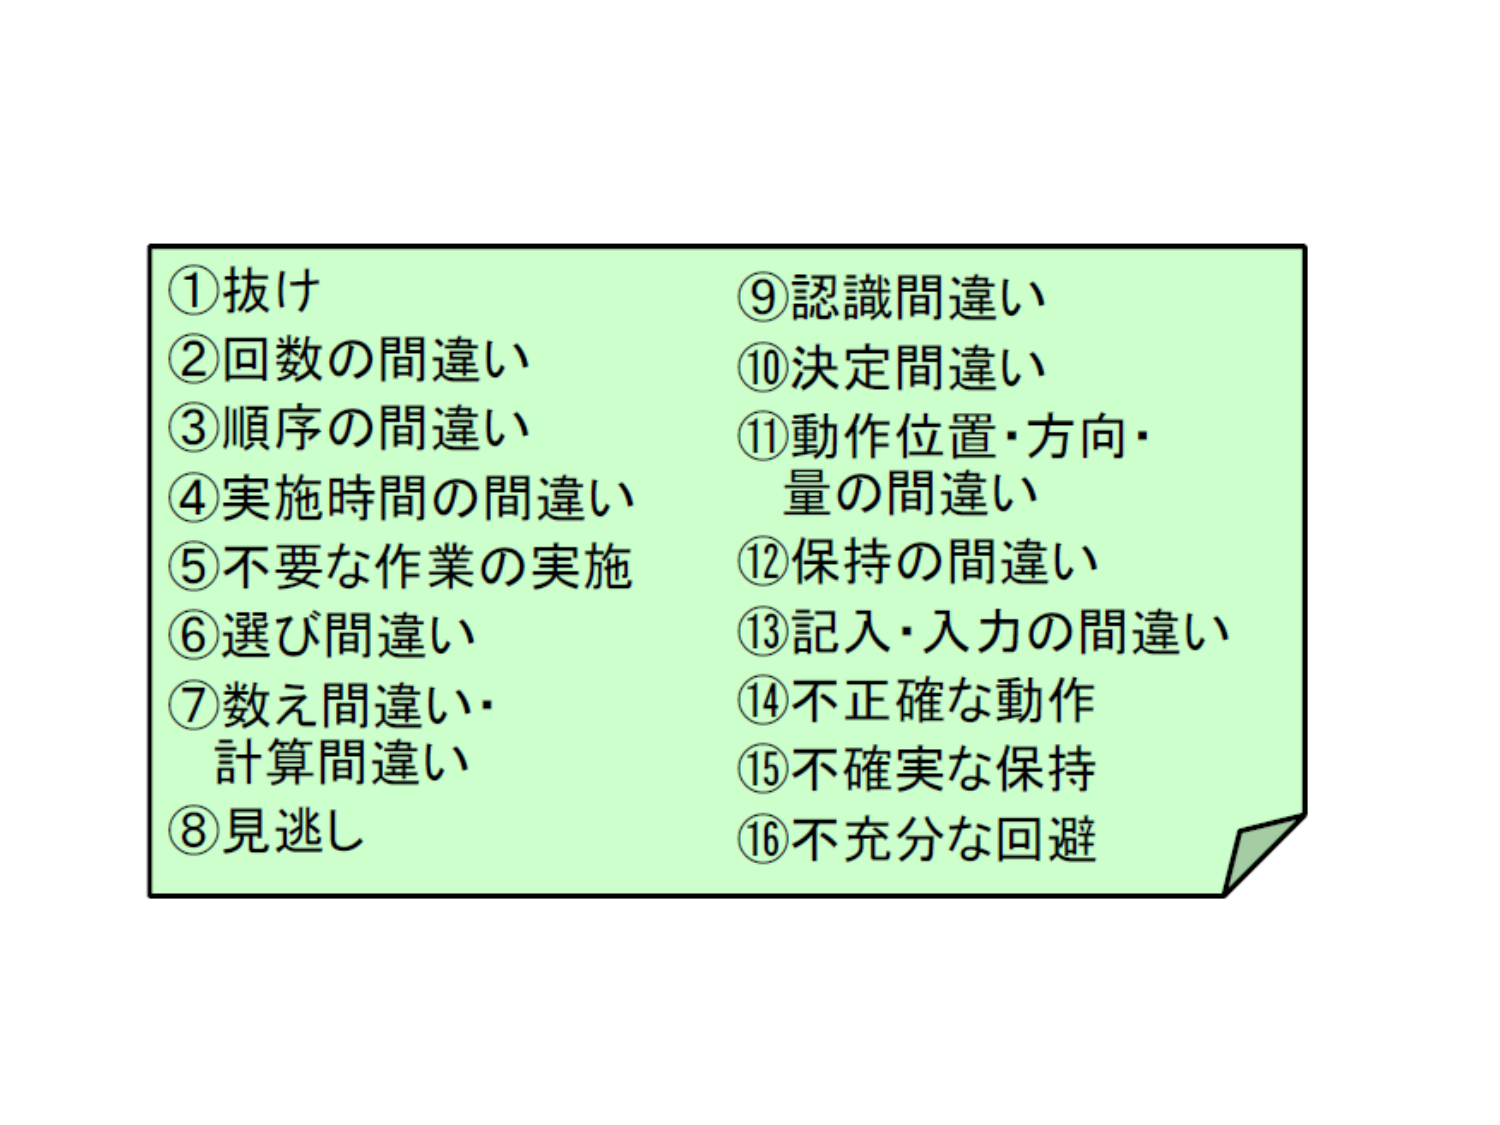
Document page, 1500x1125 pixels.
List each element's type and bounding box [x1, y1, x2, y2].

picture [137, 232, 1320, 911]
